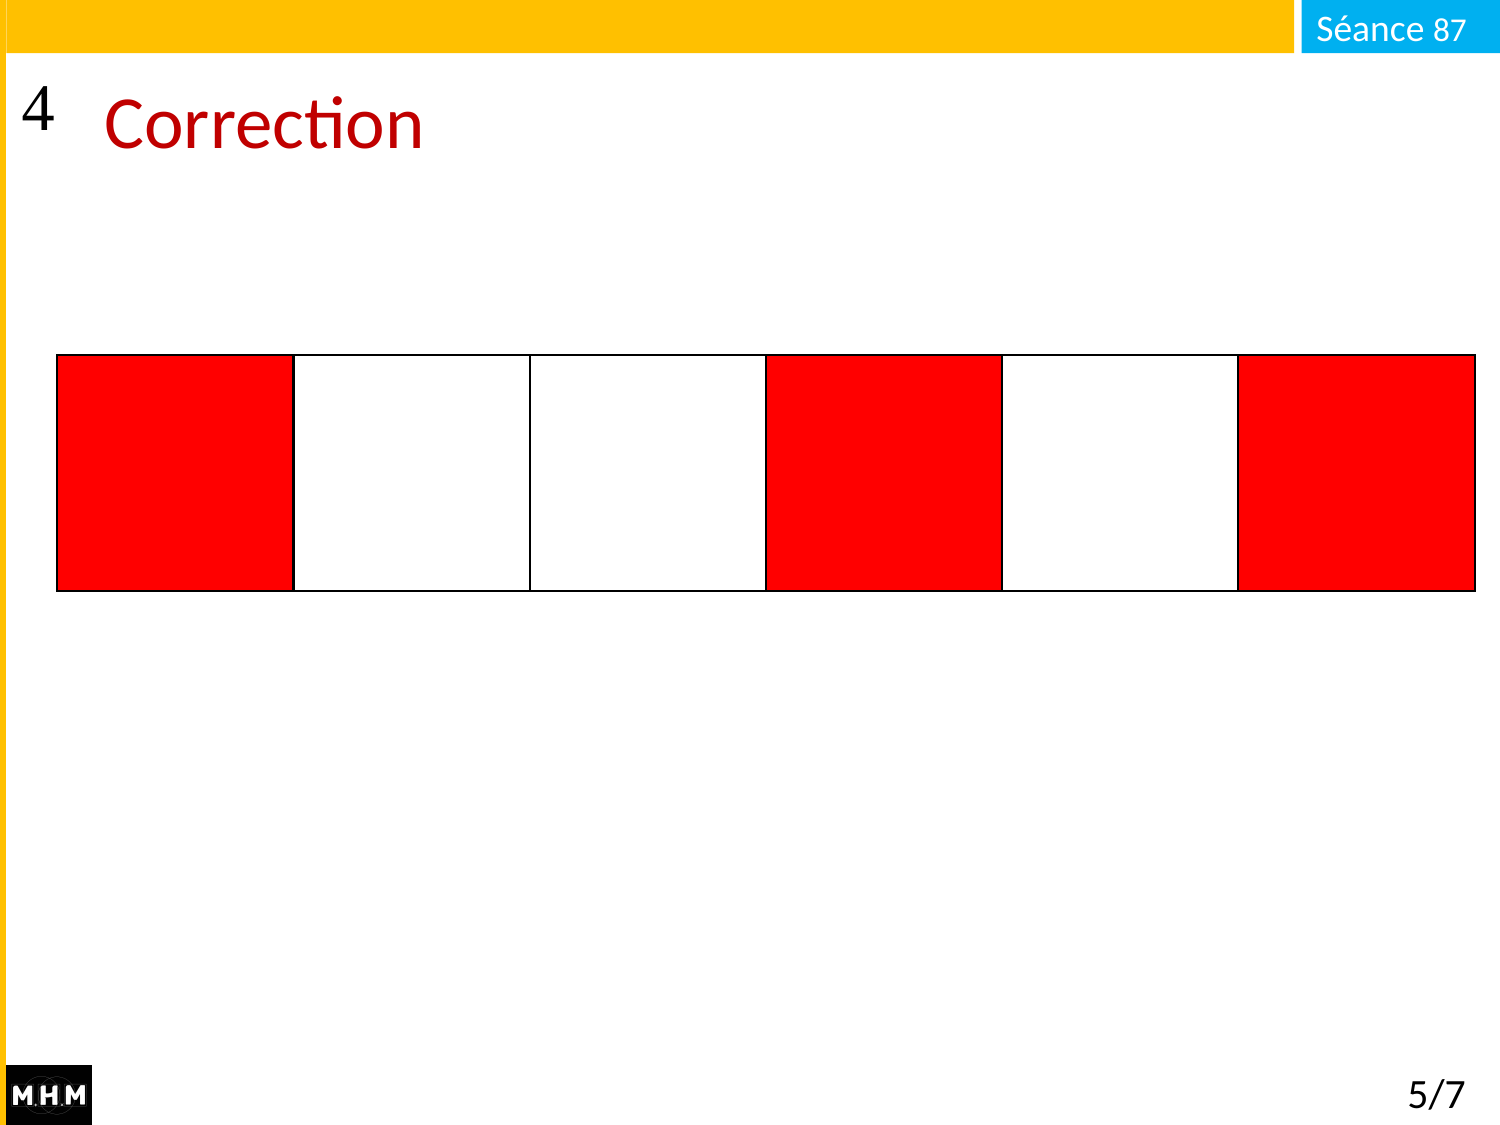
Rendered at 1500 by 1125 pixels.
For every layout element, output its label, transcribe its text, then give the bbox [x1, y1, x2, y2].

title Correction [89, 74, 1384, 174]
text_box [765, 354, 1003, 592]
text_box [1003, 354, 1237, 592]
picture [6, 1065, 92, 1125]
text_box [56, 354, 294, 592]
text_box [1237, 354, 1476, 592]
text_box [529, 354, 765, 592]
text_box [294, 354, 529, 592]
list 5/7 [1373, 1064, 1500, 1125]
